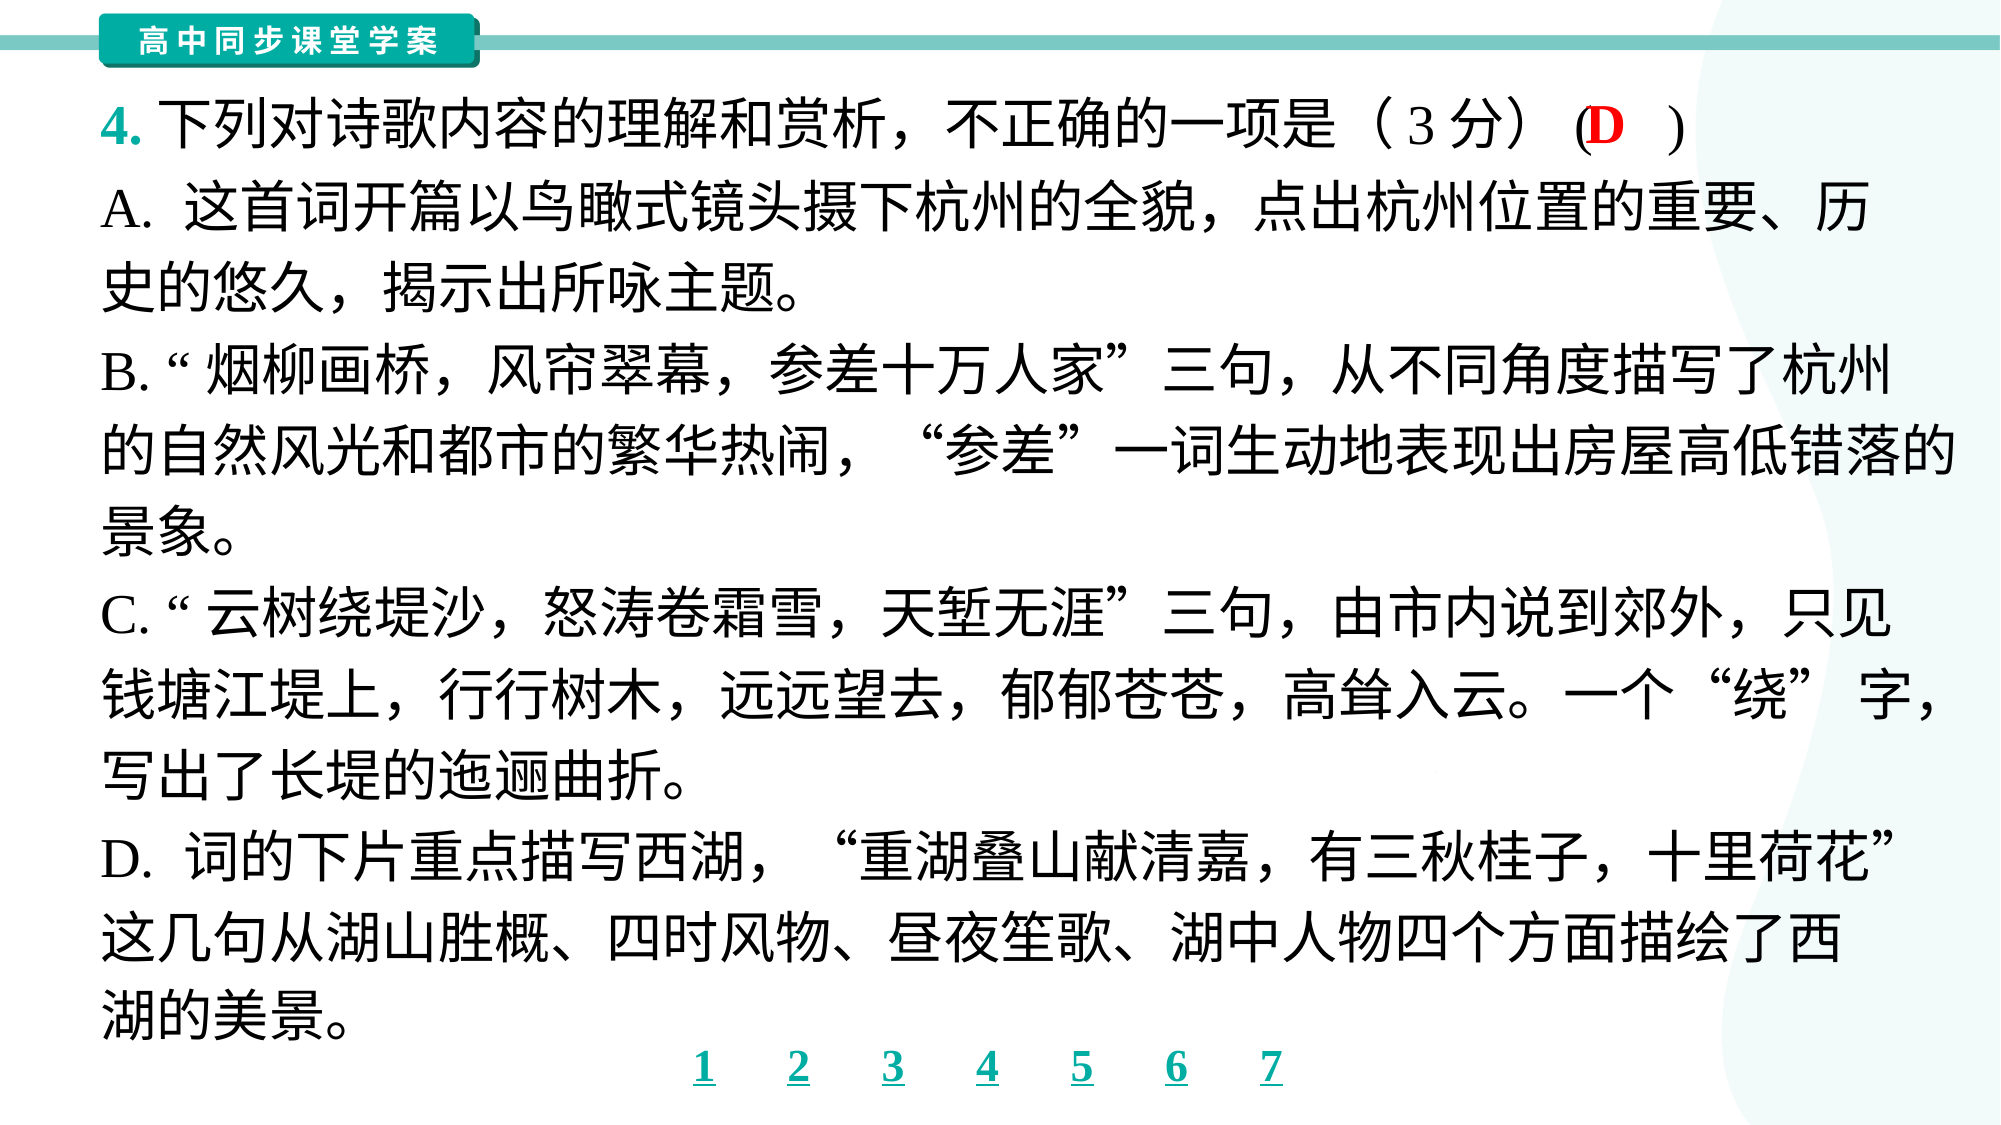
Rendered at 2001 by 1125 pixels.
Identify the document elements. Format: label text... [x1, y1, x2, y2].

picture [0, 0, 2000, 1125]
text_box 4.下列对诗歌内容的理解和赏析，不正确的一项是（3分）( ) [1647, 76, 1899, 150]
text_box A. 这首词开篇以鸟瞰式镜头摄下杭州的全貌，点出杭州位置的重要、历 史的悠久，揭示出所咏主题。 B. “烟柳画桥，风帘翠幕，参差十万人家”三句，从不同角度描写了杭州 的自然风光和都市的繁华热闹，“参差”一词生动地表现出房屋高低错落的 景象。 C. “云树绕堤沙，怒涛卷霜雪，天堑无涯”三句，由市内说到郊外，只见 钱塘江堤上，行行树木，远远望去，郁郁苍苍，高耸入云。一个“绕” 字， 写出了长堤的迤逦曲折。 D. 词的下片重点描写西湖，“重湖叠山献清嘉，有三秋桂子，十里荷花” 这几句从湖山胜概、四时风物、昼夜笙歌、湖中人物四个方面描绘了西 湖的美景。 [100, 157, 1899, 1043]
text_box 4.下列对诗歌内容的理解和赏析，不正确的一项是（3分）( ) [100, 76, 1564, 150]
text_box D [1564, 75, 1647, 150]
